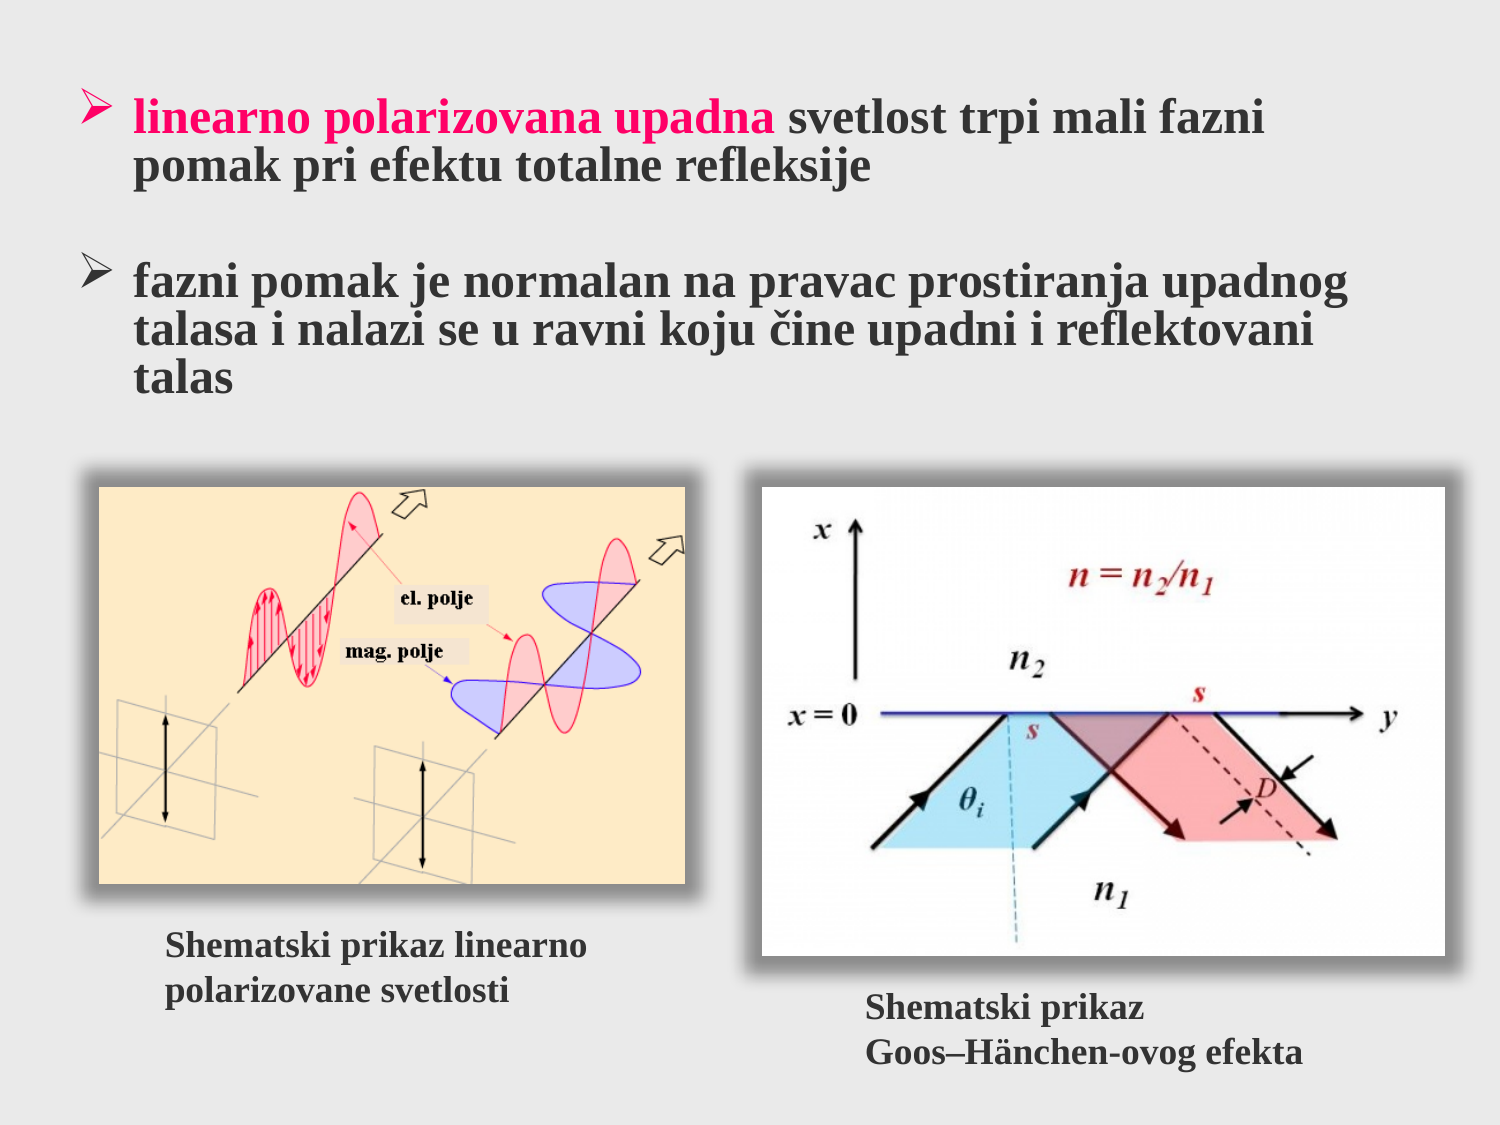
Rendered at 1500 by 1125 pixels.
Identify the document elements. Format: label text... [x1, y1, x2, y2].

picture [99, 487, 685, 884]
list linearno polarizovana upadna svetlost trpi mali fazni pomak pri efektu totalne refleksije fazni pomak je normalan na pravac prostiranja upadnog talasa i nalazi se u ravni koju čine upadni i reflektovani talas [62, 87, 1413, 525]
text_box Shematski prikaz linearno polarizovane svetlosti [149, 912, 651, 1018]
text_box Shematski prikaz Goos–Hänchen-ovog efekta [849, 974, 1413, 1080]
picture [762, 487, 1445, 957]
